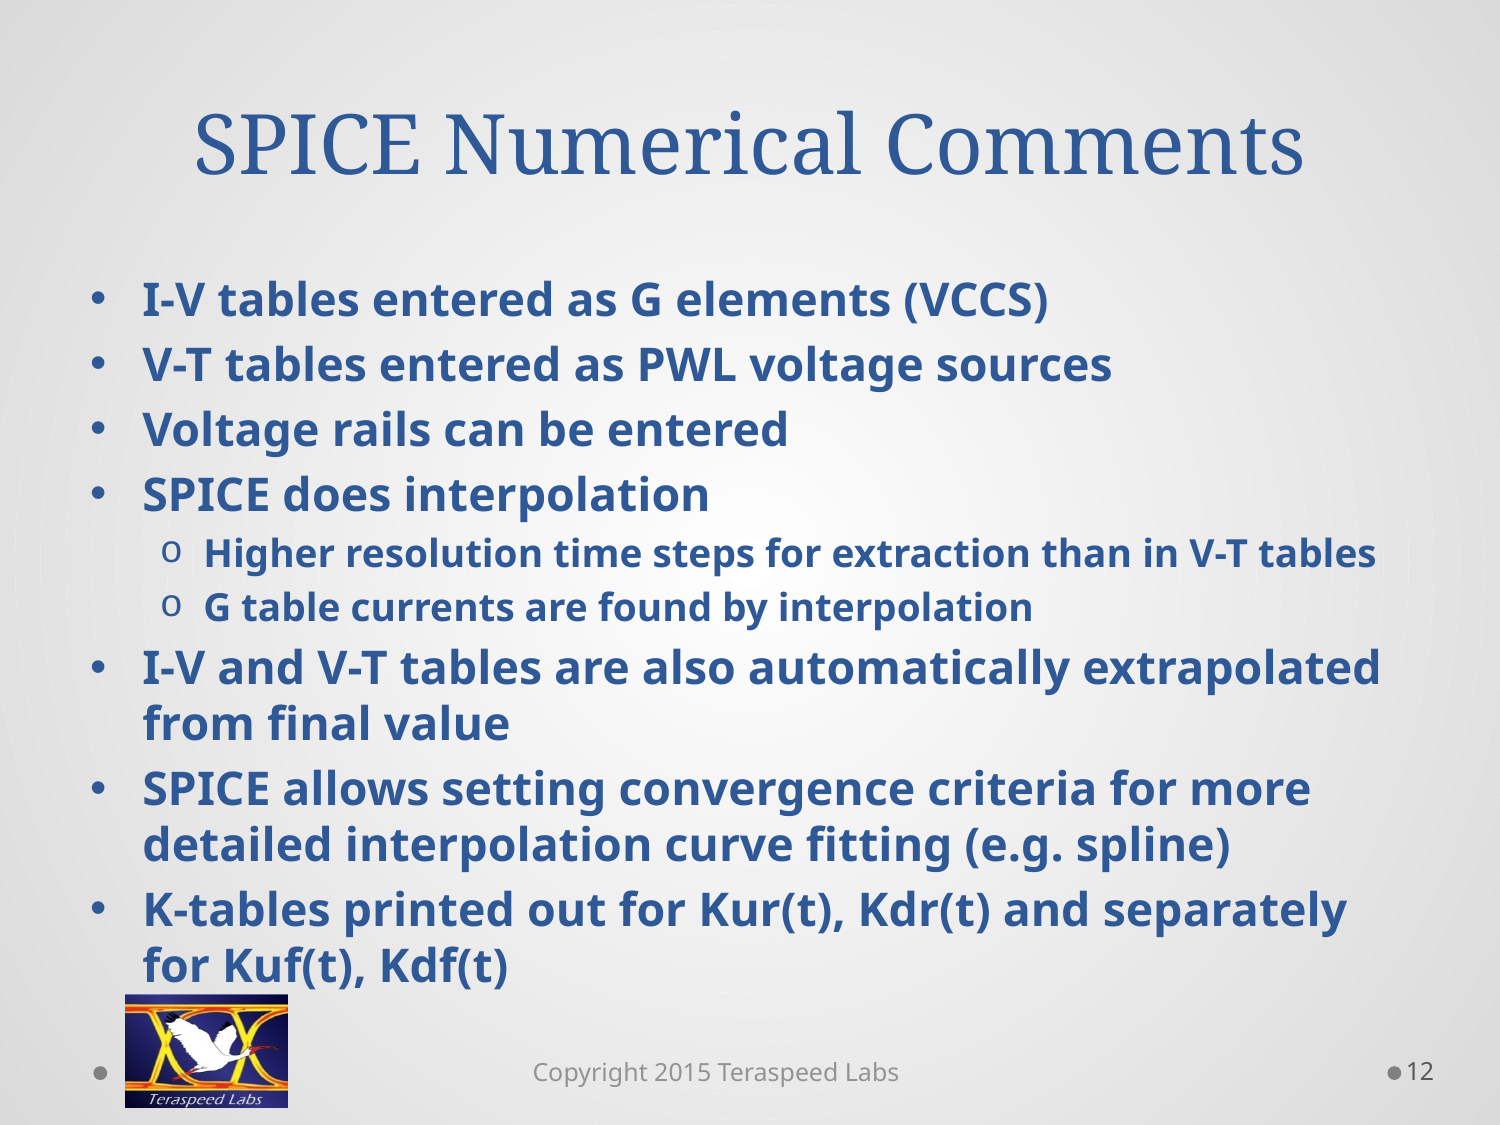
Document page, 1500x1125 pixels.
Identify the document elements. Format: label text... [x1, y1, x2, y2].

slide_number 12 [1401, 1042, 1494, 1103]
picture [125, 1005, 288, 1108]
list I-V tables entered as G elements (VCCS) V-T tables entered as PWL voltage sources Voltage rails can be entered SPICE does interpolation Higher resolution time steps for extraction than in V-T tables G table currents are found by interpolation I-V and V-T tables are also automatically extrapolated from final value SPICE allows setting convergence criteria for more detailed interpolation curve fitting (e.g. spline) K-tables printed out for Kur(t), Kdr(t) and separately for Kuf(t), Kdf(t) [75, 262, 1425, 1005]
footer Copyright 2015 Teraspeed Labs [525, 1043, 993, 1103]
title SPICE Numerical Comments [75, 0, 1425, 262]
